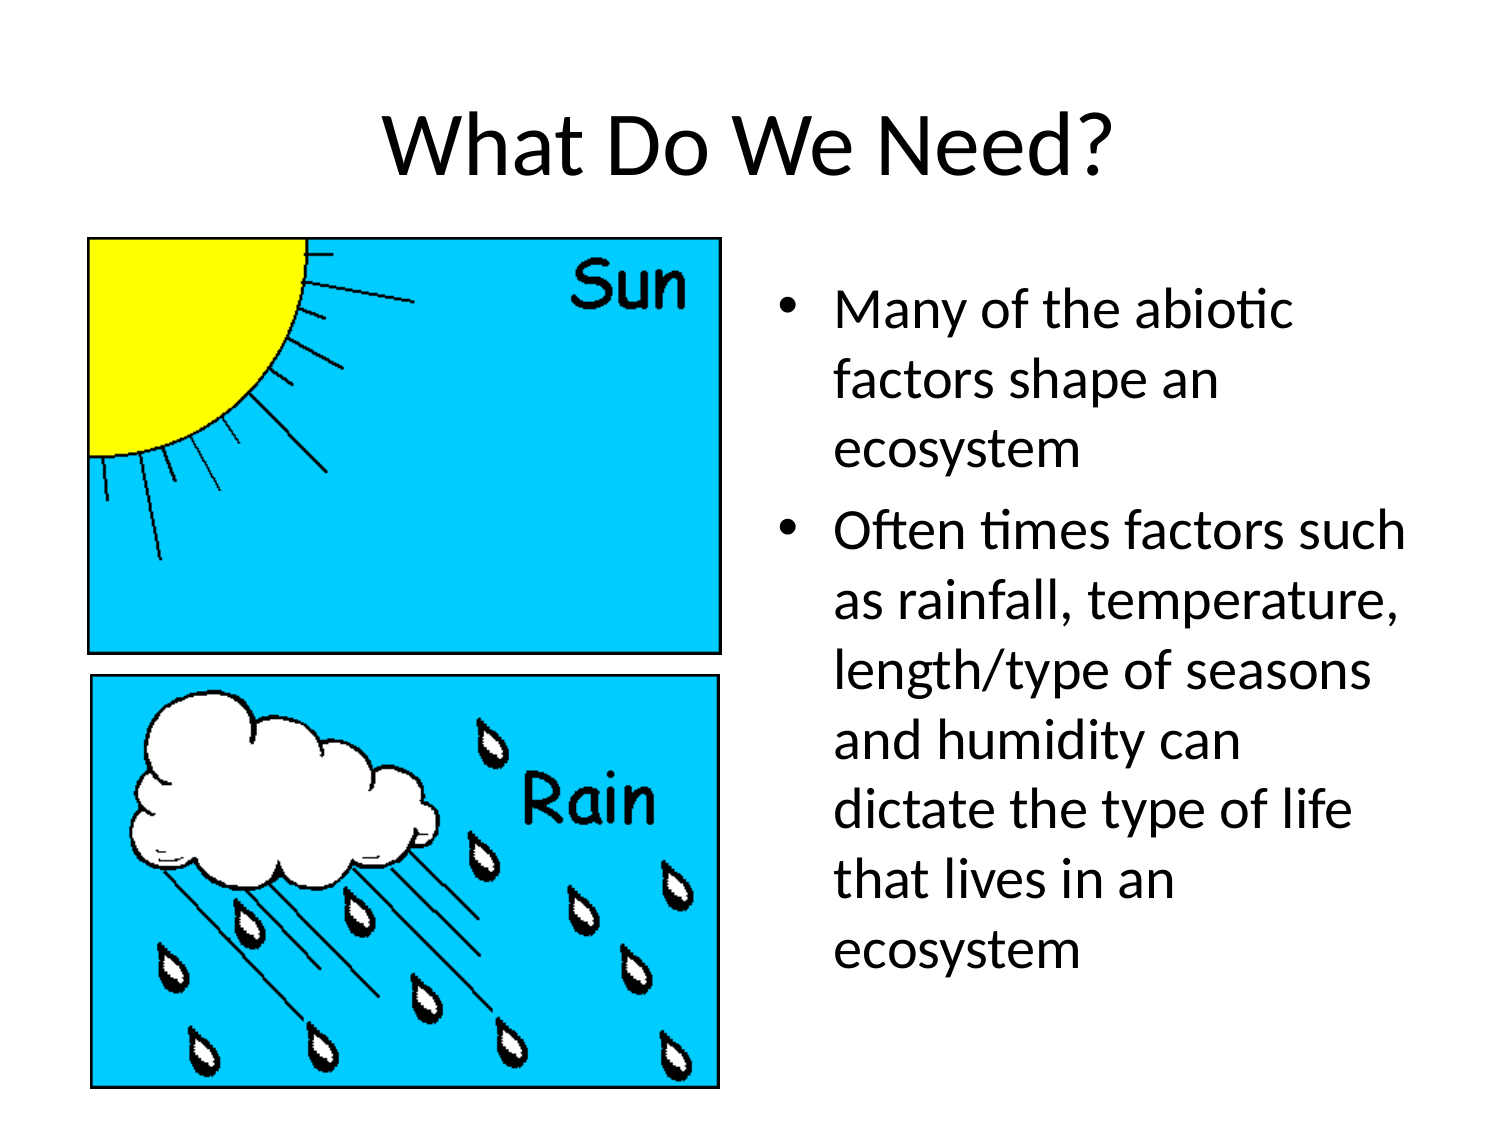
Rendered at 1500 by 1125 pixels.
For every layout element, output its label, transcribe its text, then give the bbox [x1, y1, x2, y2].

picture [89, 674, 720, 1090]
title What Do We Need? [75, 45, 1425, 233]
list Many of the abiotic factors shape an ecosystem Often times factors such as rainfall, temperature, length/type of seasons and humidity can dictate the type of life that lives in an ecosystem [762, 262, 1425, 1075]
picture [87, 237, 723, 656]
